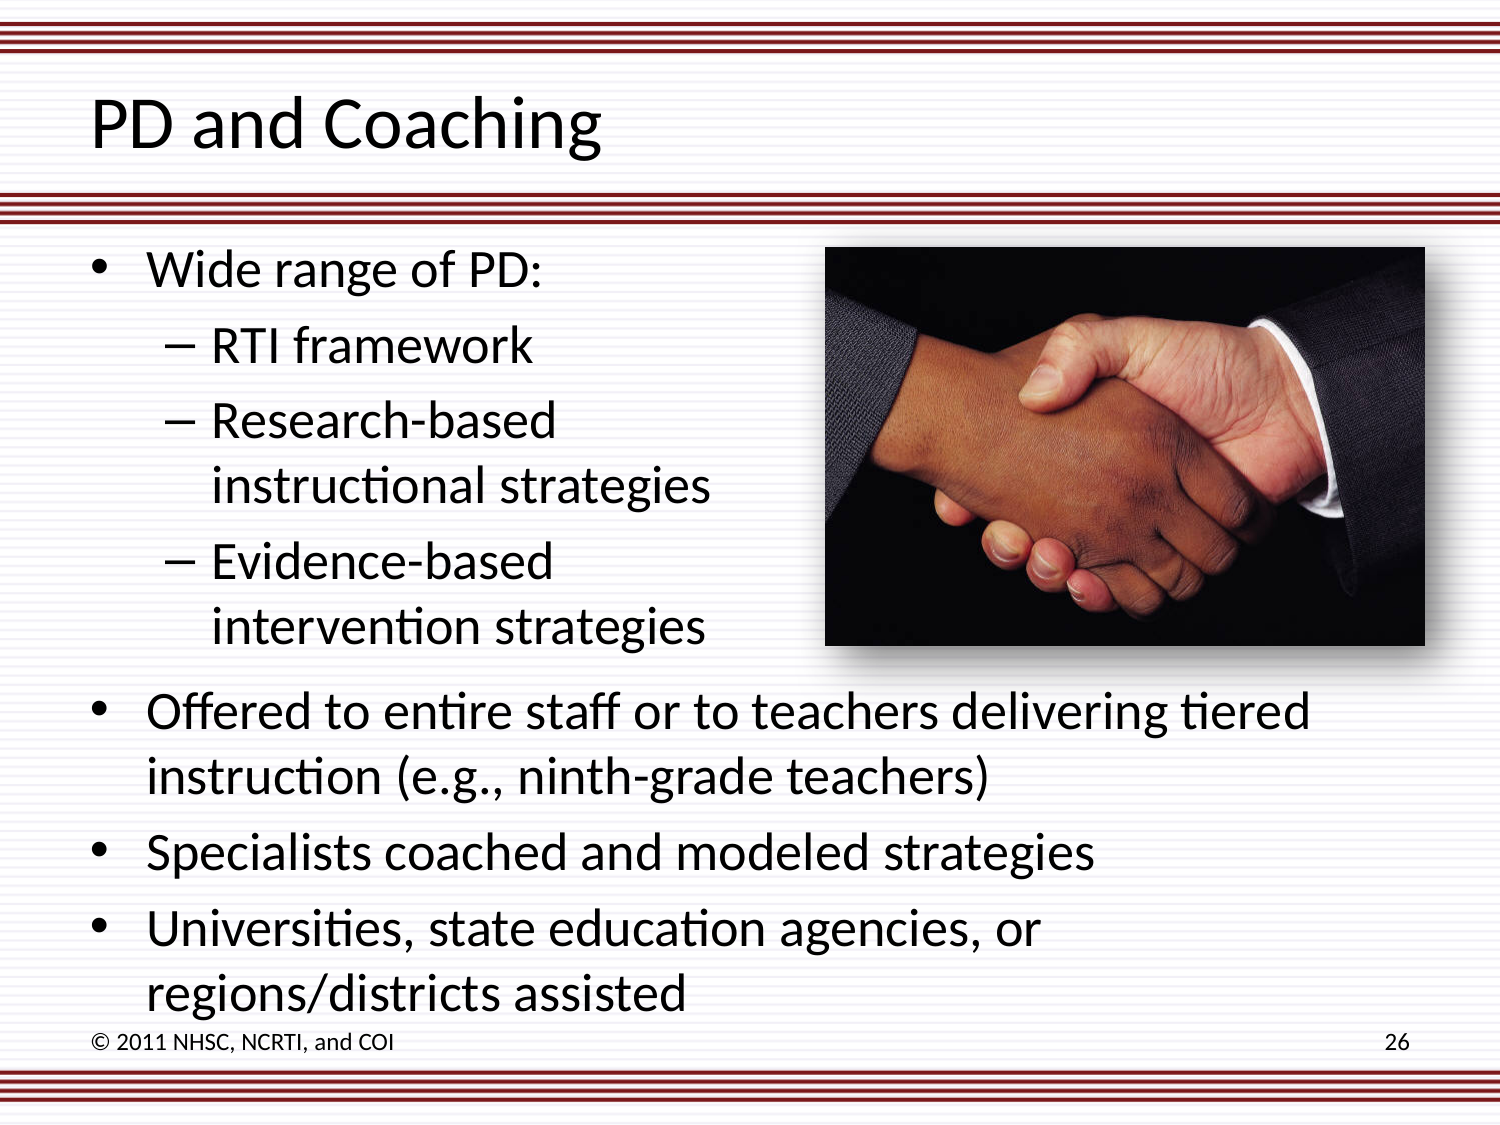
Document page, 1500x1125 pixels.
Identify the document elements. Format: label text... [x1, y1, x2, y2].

title PD and Coaching [74, 36, 1426, 201]
slide_number 26 [1074, 1010, 1425, 1071]
text_box Offered to entire staff or to teachers delivering tiered instruction (e.g., ninth-grade teachers) Specialists coached and modeled strategies Universities, state education agencies, or regions/districts assisted [74, 668, 1425, 885]
list Wide range of PD: RTI framework Research-based instructional strategies Evidence-based intervention strategies [74, 225, 769, 668]
footer © 2011 NHSC, NCRTI, and COI [75, 1010, 550, 1071]
picture [0, 0, 1500, 1125]
